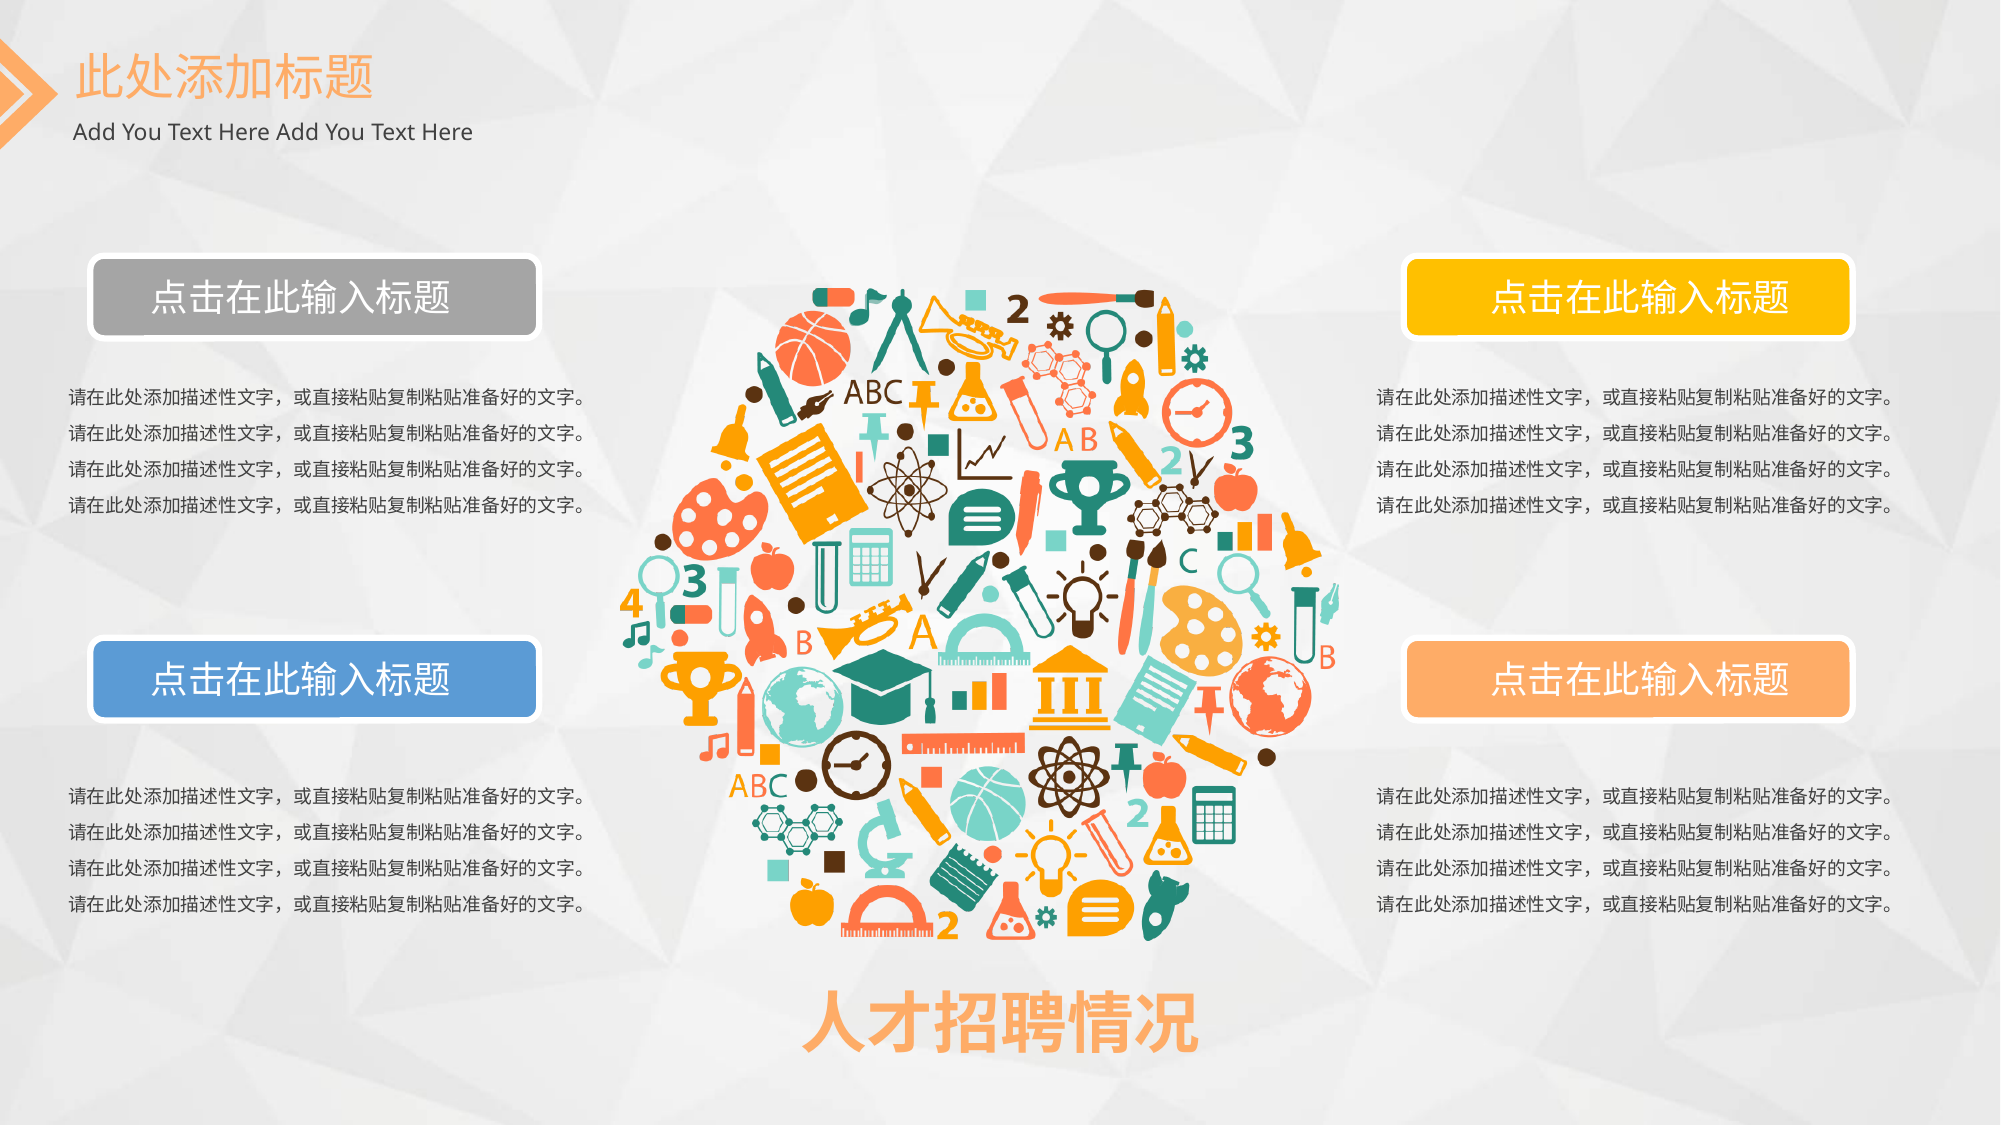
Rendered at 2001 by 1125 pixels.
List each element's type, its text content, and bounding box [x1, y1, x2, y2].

text_box 请在此处添加描述性文字，或直接粘贴复制粘贴准备好的文字。 请在此处添加描述性文字，或直接粘贴复制粘贴准备好的文字。 请在此处添加描述性文字，或直接粘贴复制粘贴准备好的文字。 请在此处添加描述性文字，或直接粘贴复制粘贴准备好的文字。 [1361, 763, 2000, 1070]
text_box 点击在此输入标题 [1475, 648, 1879, 709]
text_box 此处添加标题 [59, 38, 390, 101]
text_box 请在此处添加描述性文字，或直接粘贴复制粘贴准备好的文字。 请在此处添加描述性文字，或直接粘贴复制粘贴准备好的文字。 请在此处添加描述性文字，或直接粘贴复制粘贴准备好的文字。 请在此处添加描述性文字，或直接粘贴复制粘贴准备好的文字。 [53, 364, 620, 671]
text_box 请在此处添加描述性文字，或直接粘贴复制粘贴准备好的文字。 请在此处添加描述性文字，或直接粘贴复制粘贴准备好的文字。 请在此处添加描述性文字，或直接粘贴复制粘贴准备好的文字。 请在此处添加描述性文字，或直接粘贴复制粘贴准备好的文字。 [1361, 364, 2000, 671]
text_box 请在此处添加描述性文字，或直接粘贴复制粘贴准备好的文字。 请在此处添加描述性文字，或直接粘贴复制粘贴准备好的文字。 请在此处添加描述性文字，或直接粘贴复制粘贴准备好的文字。 请在此处添加描述性文字，或直接粘贴复制粘贴准备好的文字。 [53, 763, 926, 1070]
text_box Add You Text Here Add You Text Here [58, 101, 517, 153]
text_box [0, 38, 59, 150]
text_box 点击在此输入标题 [136, 266, 540, 327]
text_box [1402, 671, 1854, 722]
text_box 点击在此输入标题 [136, 648, 540, 709]
text_box 点击在此输入标题 [1475, 266, 1879, 327]
text_box [89, 254, 541, 340]
picture [0, 0, 2001, 1125]
text_box [89, 671, 541, 722]
text_box 人才招聘情况 [926, 974, 1240, 1069]
text_box [1402, 254, 1854, 340]
